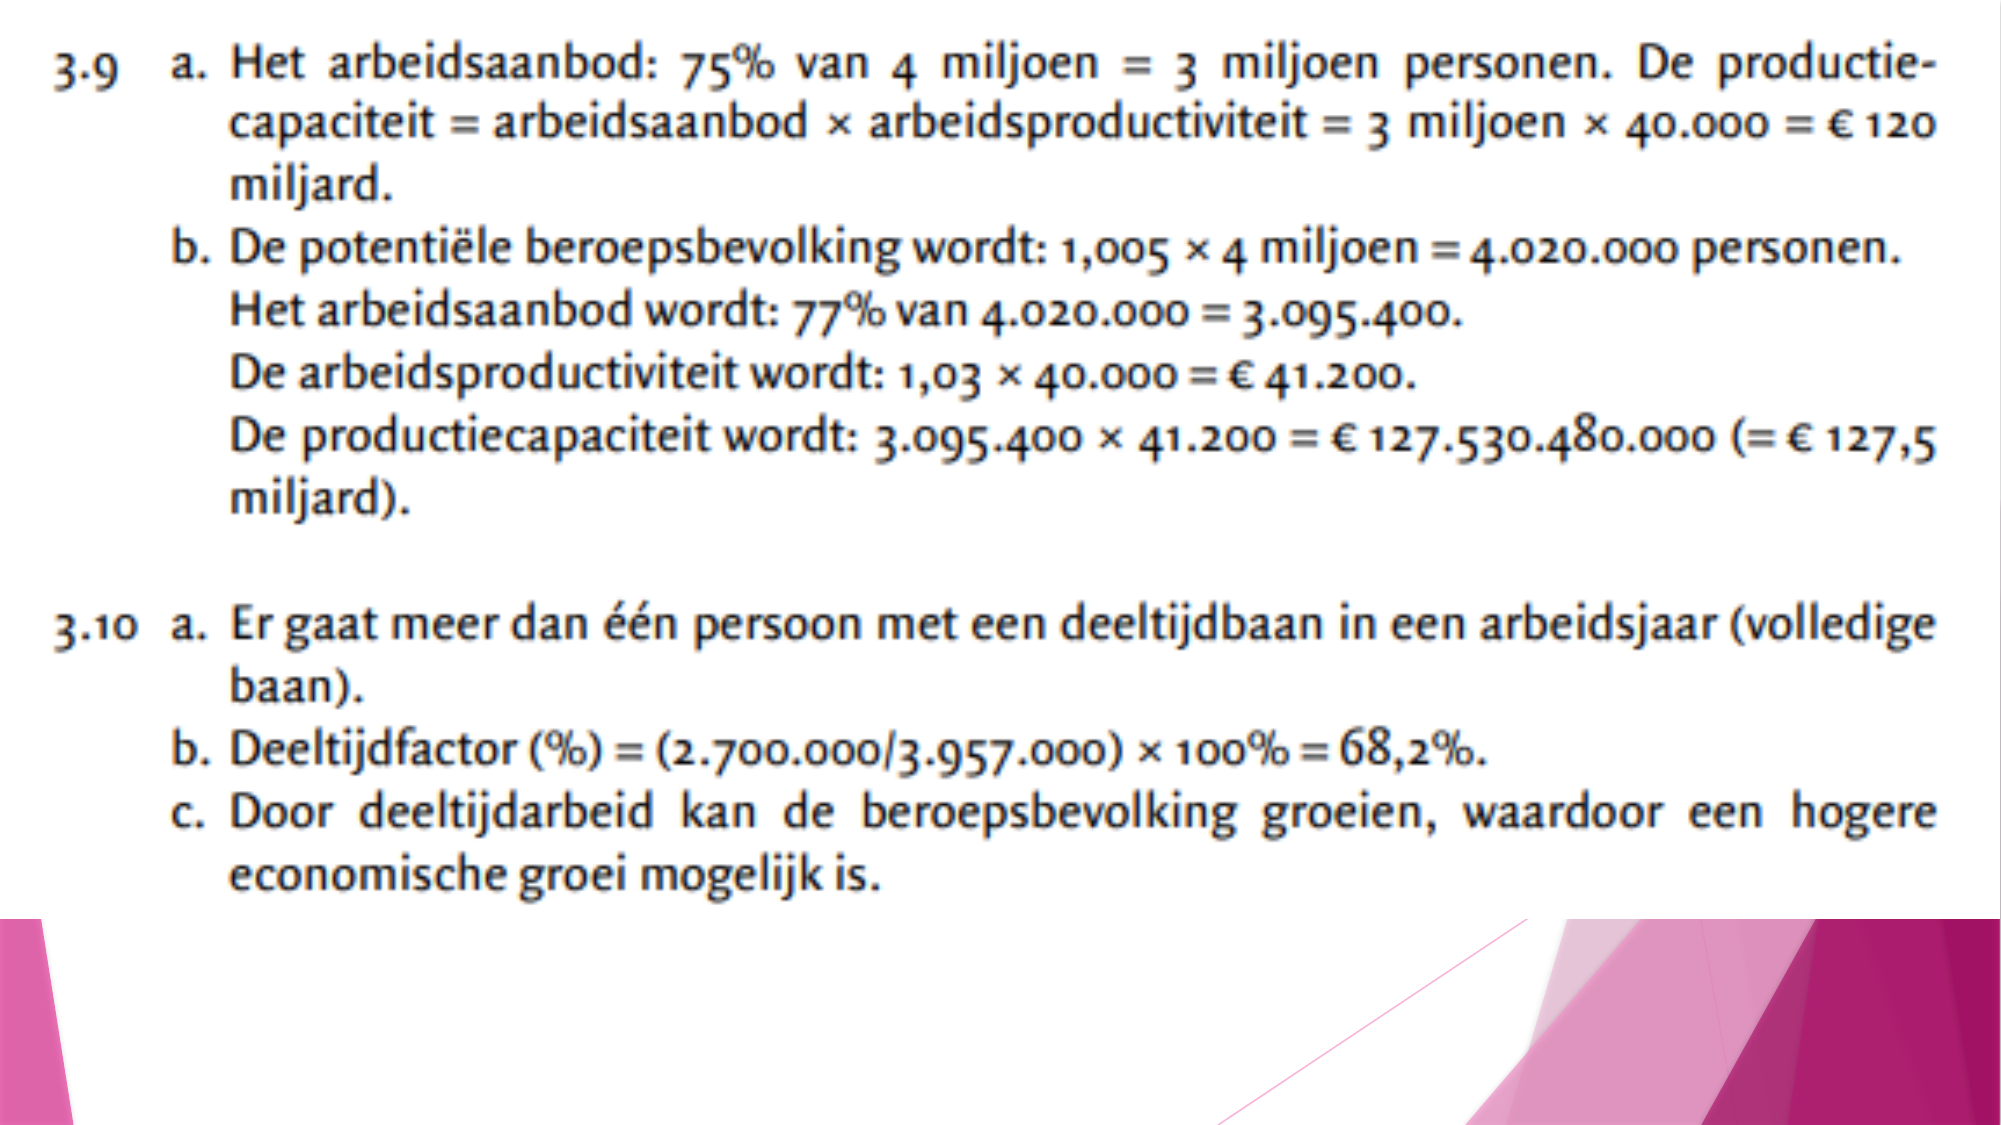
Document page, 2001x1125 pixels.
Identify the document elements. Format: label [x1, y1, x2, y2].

picture [0, 0, 2000, 919]
